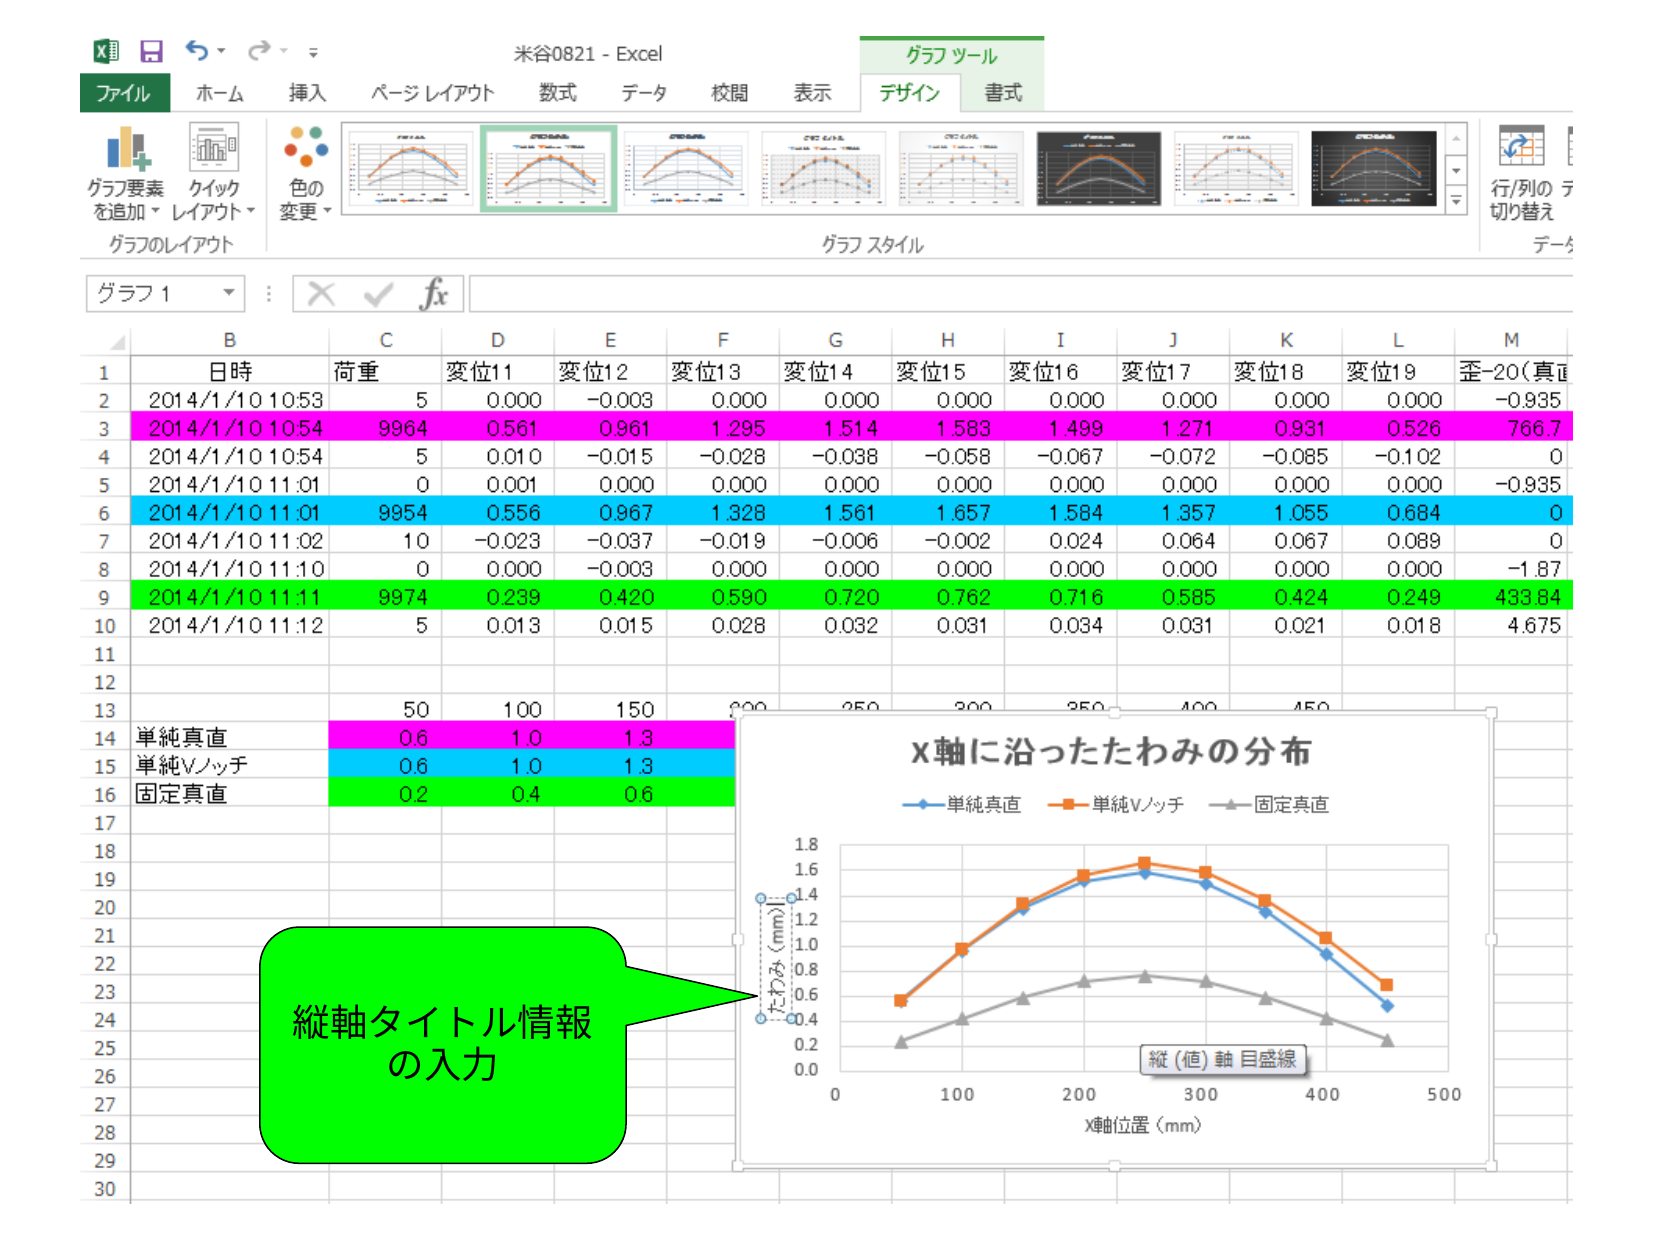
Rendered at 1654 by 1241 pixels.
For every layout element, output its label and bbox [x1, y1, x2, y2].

picture [80, 36, 1574, 1204]
